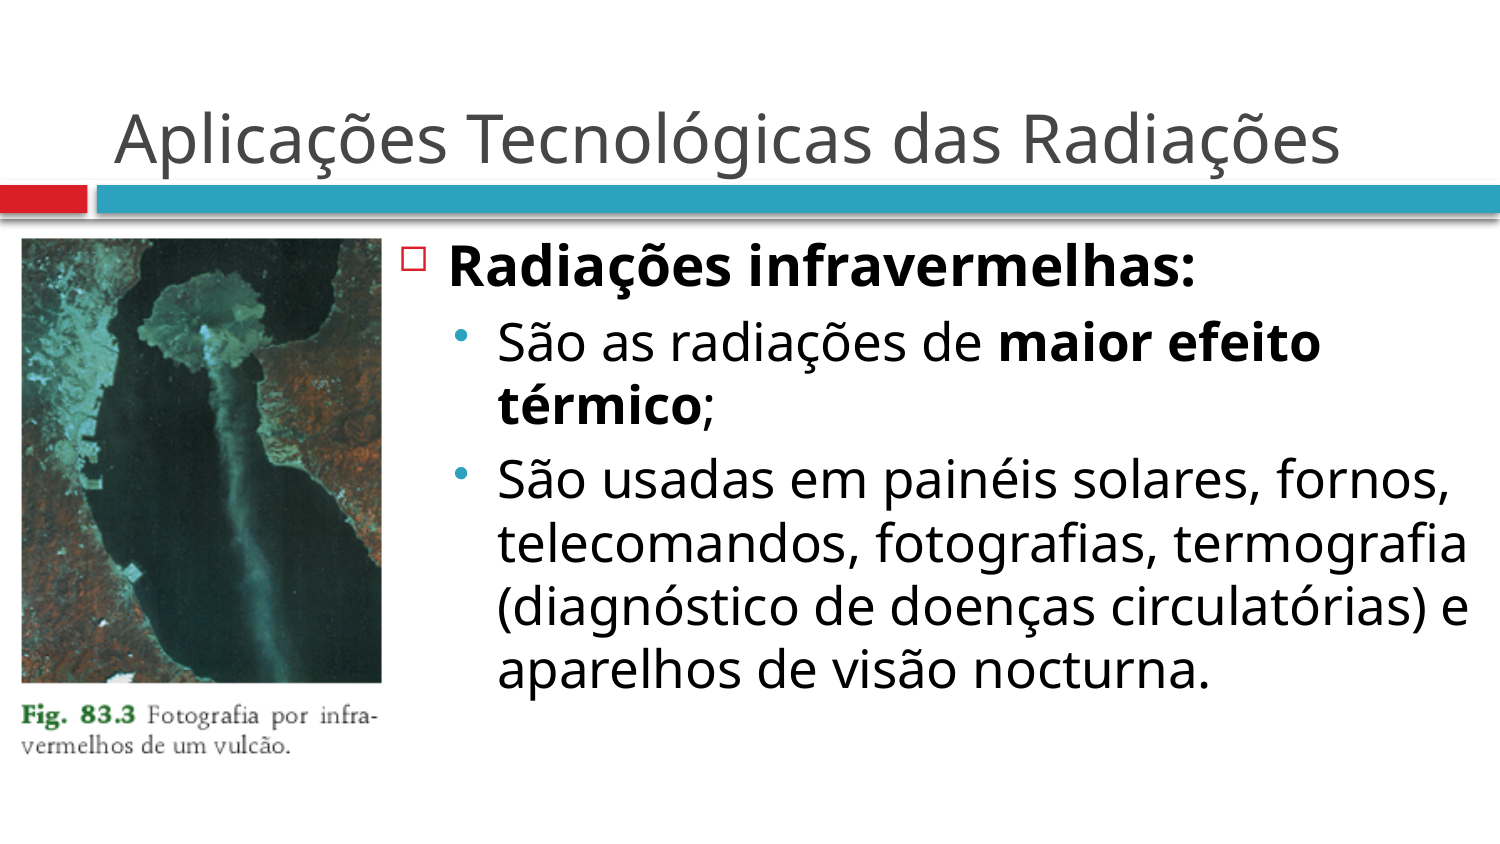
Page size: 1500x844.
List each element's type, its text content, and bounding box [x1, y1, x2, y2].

list Radiações infravermelhas: São as radiações de maior efeito térmico; São usadas em painéis solares, fornos, telecomandos, fotografias, termografia (diagnóstico de doenças circulatórias) e aparelhos de visão nocturna. [383, 221, 1487, 759]
title Aplicações Tecnológicas das Radiações [99, 19, 1438, 185]
picture [17, 232, 392, 767]
